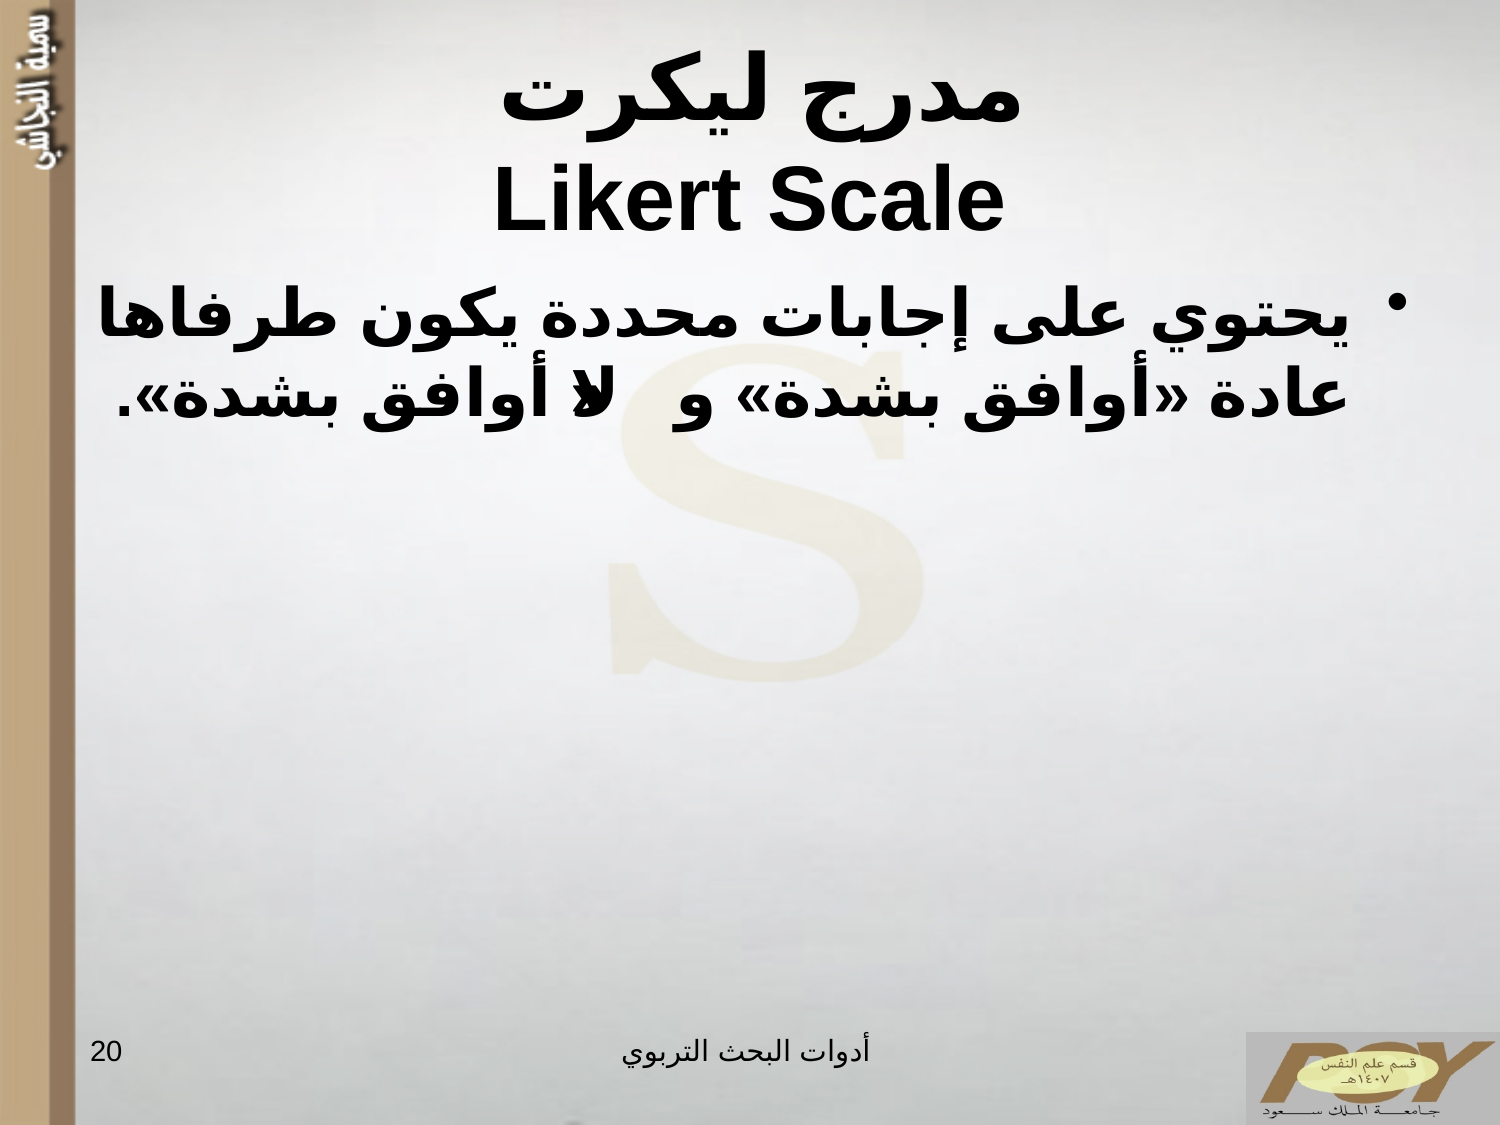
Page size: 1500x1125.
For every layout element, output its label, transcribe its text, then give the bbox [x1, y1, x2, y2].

picture [0, 0, 1500, 1125]
title مدرج ليكرت Likert Scale [75, 45, 1425, 233]
footer أدوات البحث التربوي [512, 1024, 988, 1103]
list يحتوي على إجابات محددة يكون طرفاها عادة «أوافق بشدة» و «لا أوافق بشدة». [75, 262, 1425, 1005]
slide_number 20 [75, 1024, 425, 1103]
